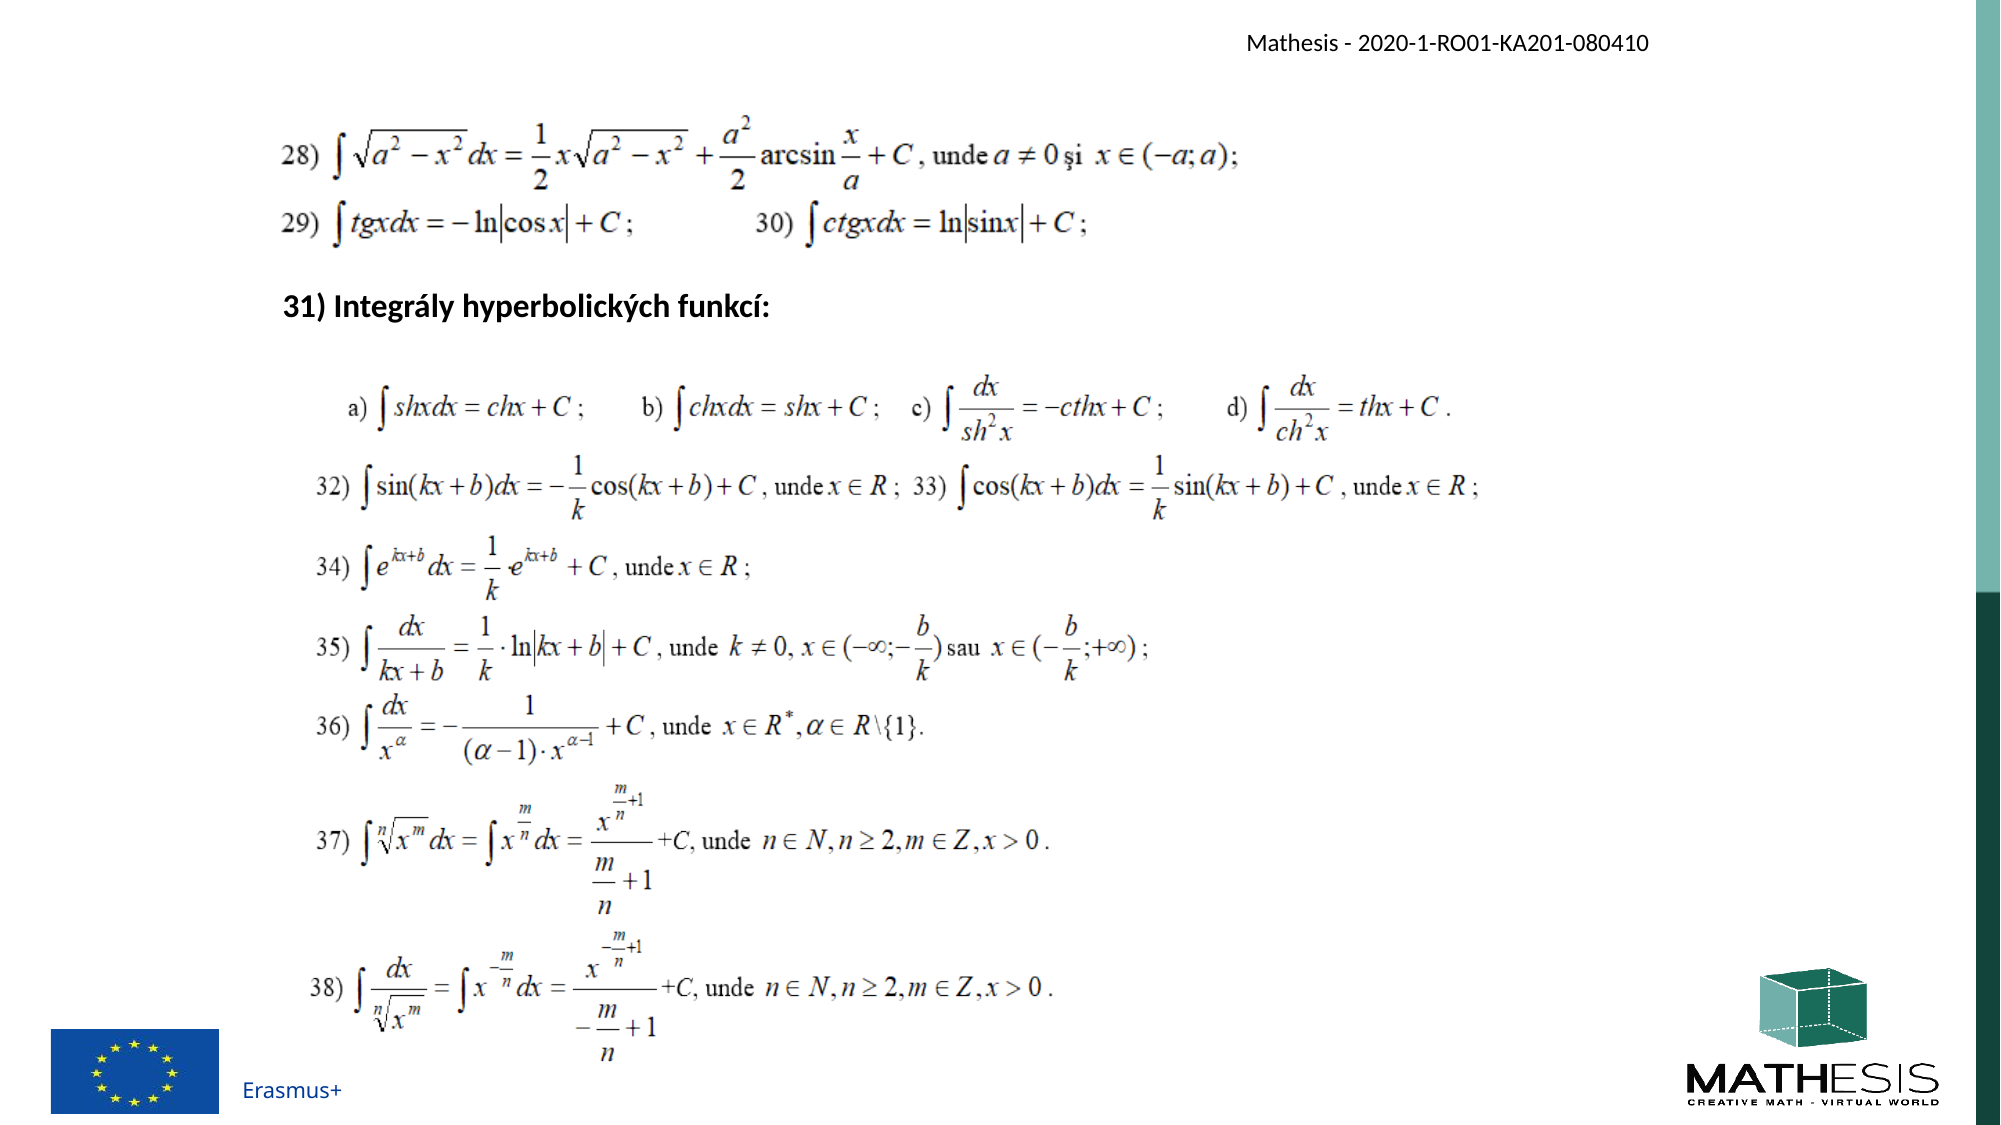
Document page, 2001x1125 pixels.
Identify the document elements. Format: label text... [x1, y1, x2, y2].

text_box 31) Integrály hyperbolických funkcí: [267, 276, 989, 332]
picture [50, 1029, 219, 1114]
picture [302, 373, 1485, 1091]
picture [1976, 0, 2000, 1125]
picture [1664, 928, 1961, 1125]
picture [255, 95, 1305, 256]
